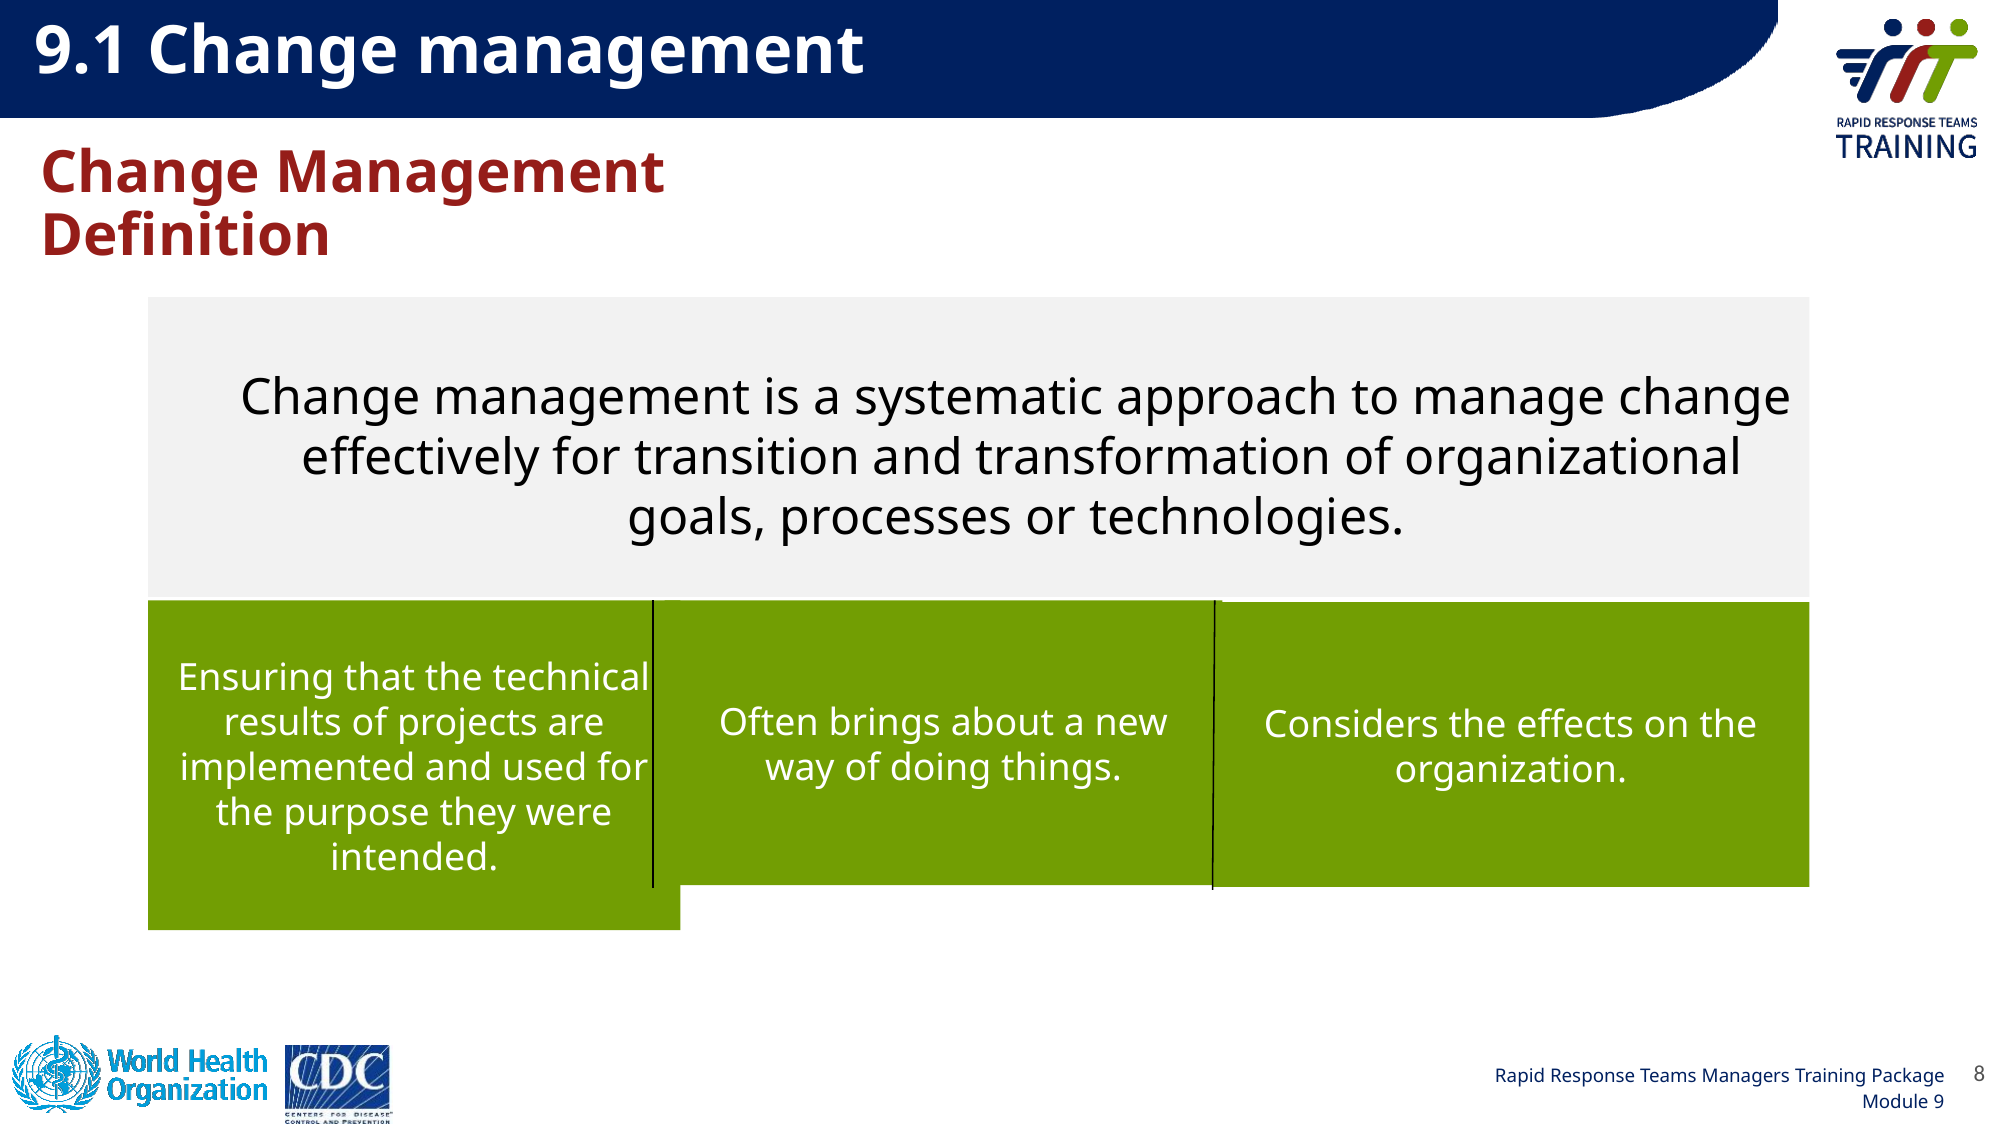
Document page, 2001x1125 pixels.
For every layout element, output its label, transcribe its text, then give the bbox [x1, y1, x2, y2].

picture [28, 1054, 36, 1077]
title Change Management Definition [32, 151, 980, 259]
text_box 9.1 Change management [19, 0, 1036, 95]
text_box Ensuring that the technical results of projects are implemented and used for the purpose they were intended. [148, 600, 681, 931]
picture [12, 1084, 46, 1113]
text_box Change management is a systematic approach to manage change effectively for transition and transformation of organizational goals, processes or technologies. [148, 297, 1810, 597]
picture [1835, 19, 1978, 167]
picture [34, 1058, 41, 1077]
picture [12, 1035, 53, 1067]
picture [36, 1035, 267, 1113]
picture [0, 0, 1778, 118]
text_box Considers the effects on the organization. [1215, 602, 1810, 887]
picture [46, 1056, 54, 1061]
text_box Often brings about a new way of doing things. [664, 600, 1212, 886]
picture [43, 1088, 54, 1094]
picture [38, 1092, 54, 1100]
slide_number 8 [1931, 1050, 2000, 1104]
picture [285, 1045, 393, 1124]
picture [50, 1109, 62, 1113]
picture [38, 1044, 53, 1052]
